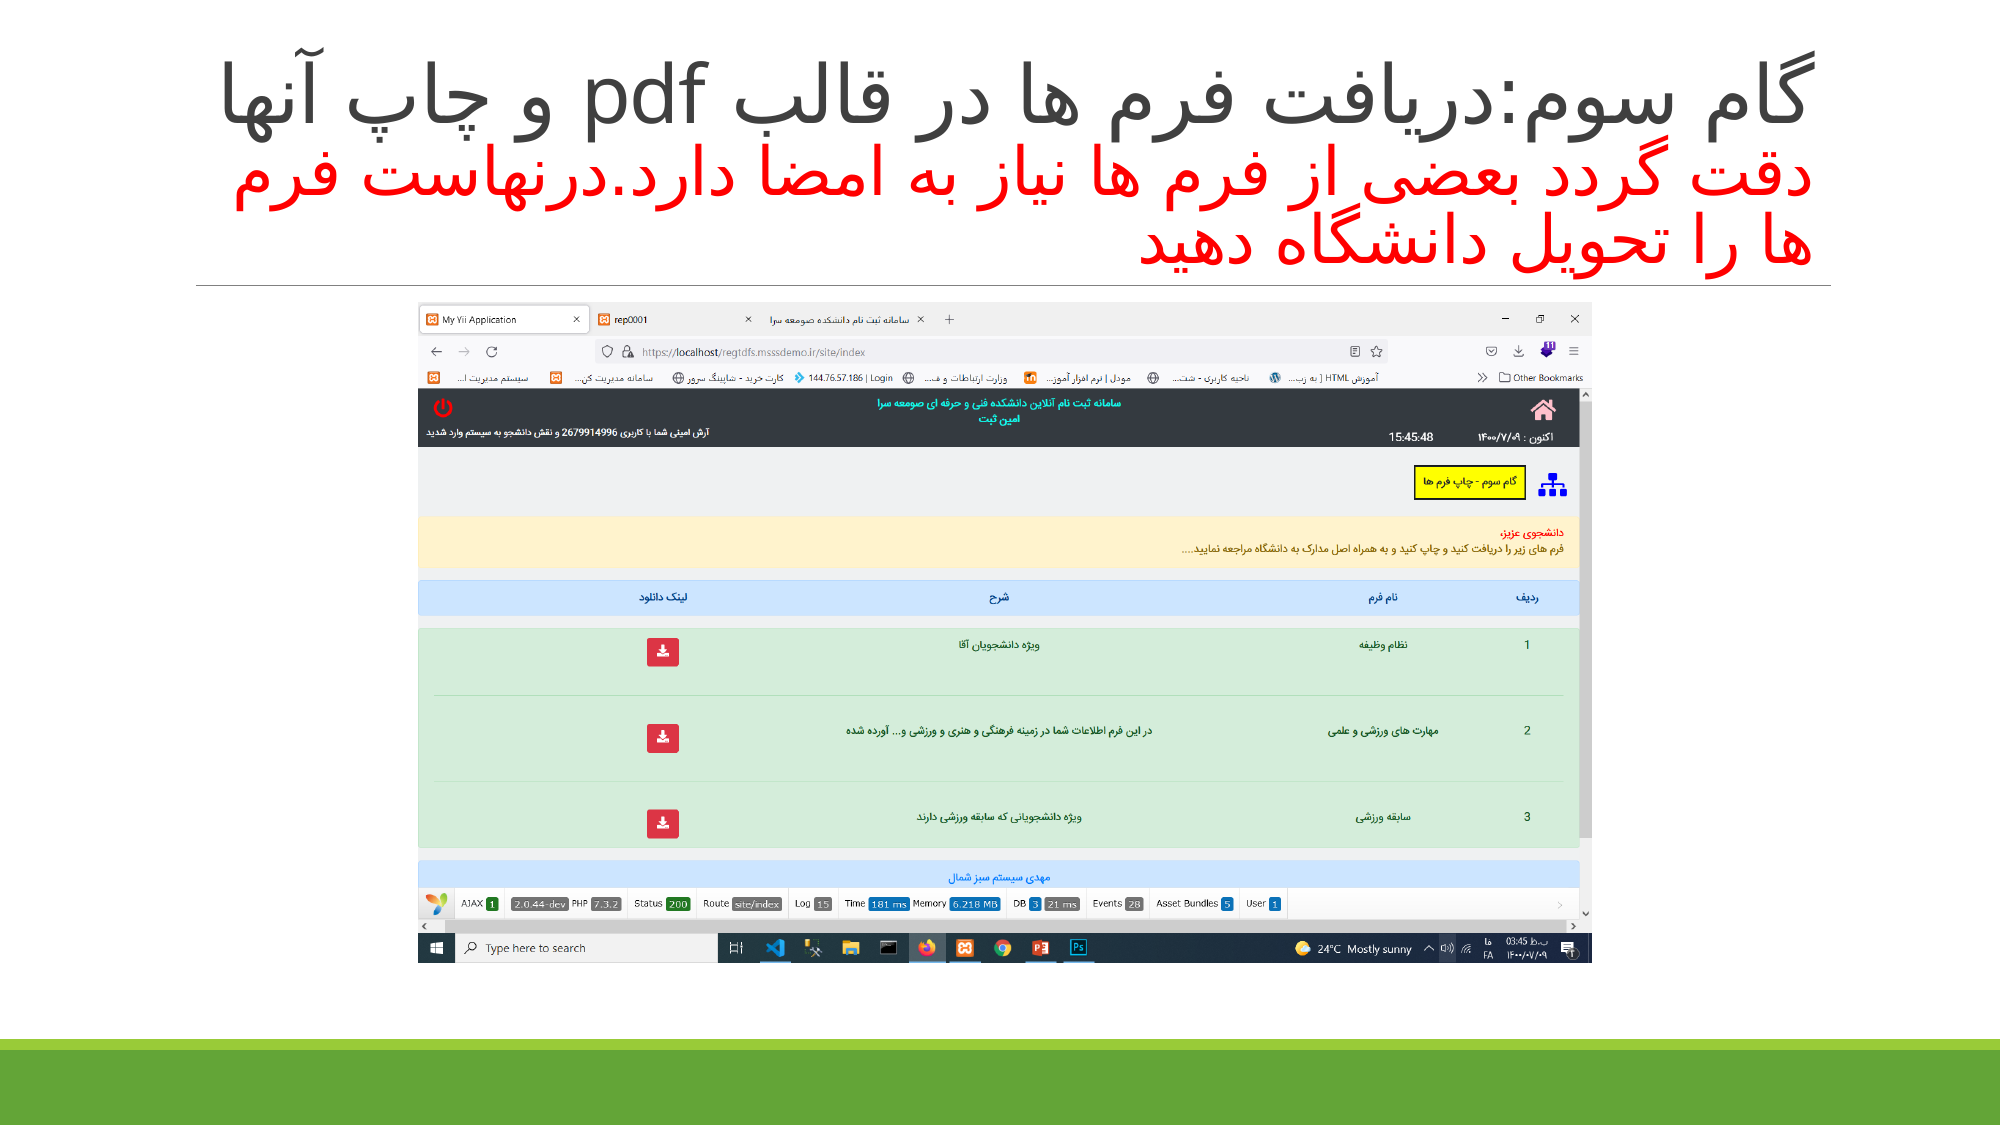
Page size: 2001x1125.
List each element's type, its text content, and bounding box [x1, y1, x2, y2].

title گام سوم:دریافت فرم ها در قالب pdf و چاپ آنها دقت گردد بعضی از فرم ها نیاز به امضا دارد.درنهاست فرم ها را تحویل دانشگاه دهید [180, 47, 1830, 285]
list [417, 302, 1592, 964]
